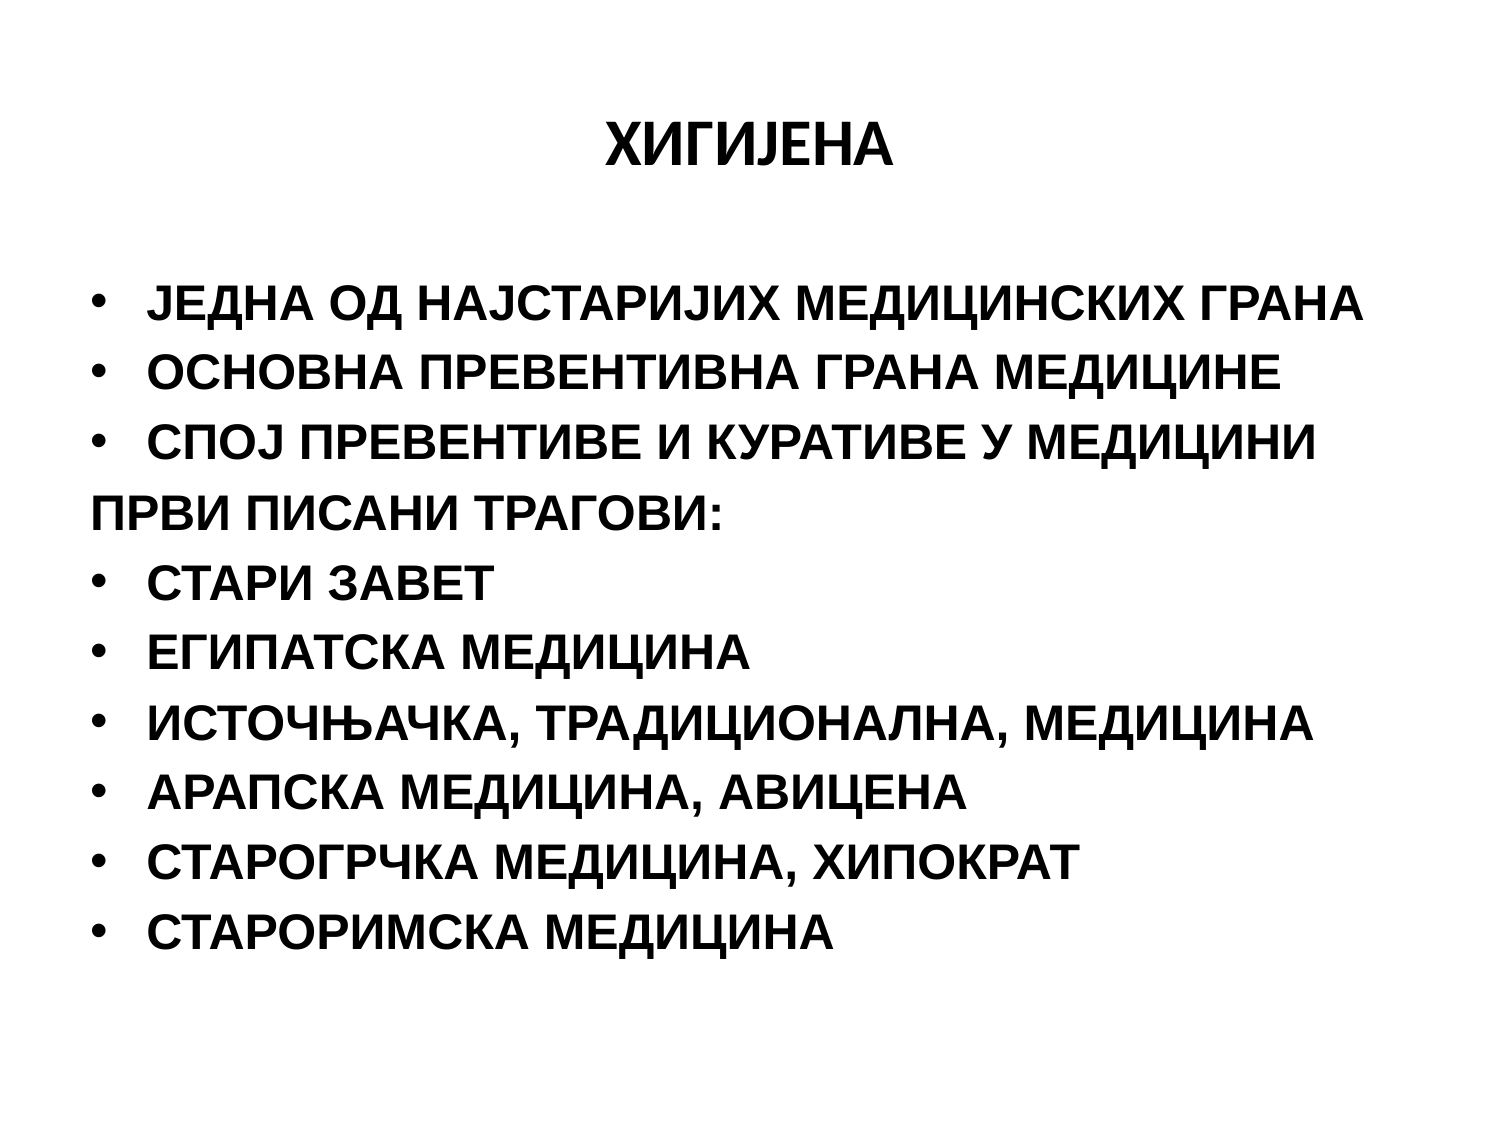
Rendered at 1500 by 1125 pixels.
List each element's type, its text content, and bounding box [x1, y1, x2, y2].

list ЈЕДНА ОД НАЈСТАРИЈИХ МЕДИЦИНСКИХ ГРАНА ОСНОВНА ПРЕВЕНТИВНА ГРАНА МЕДИЦИНЕ СПОЈ ПРЕВЕНТИВЕ И КУРАТИВЕ У МЕДИЦИНИ ПРВИ ПИСАНИ ТРАГОВИ: СТАРИ ЗАВЕТ ЕГИПАТСКА МЕДИЦИНА ИСТОЧЊАЧКА, ТРАДИЦИОНАЛНА, МЕДИЦИНА АРАПСКА МЕДИЦИНА, АВИЦЕНА СТАРОГРЧКА МЕДИЦИНА, ХИПОКРАТ СТАРОРИМСКА МЕДИЦИНА [74, 262, 1426, 1006]
title ХИГИЈЕНА [74, 44, 1426, 233]
